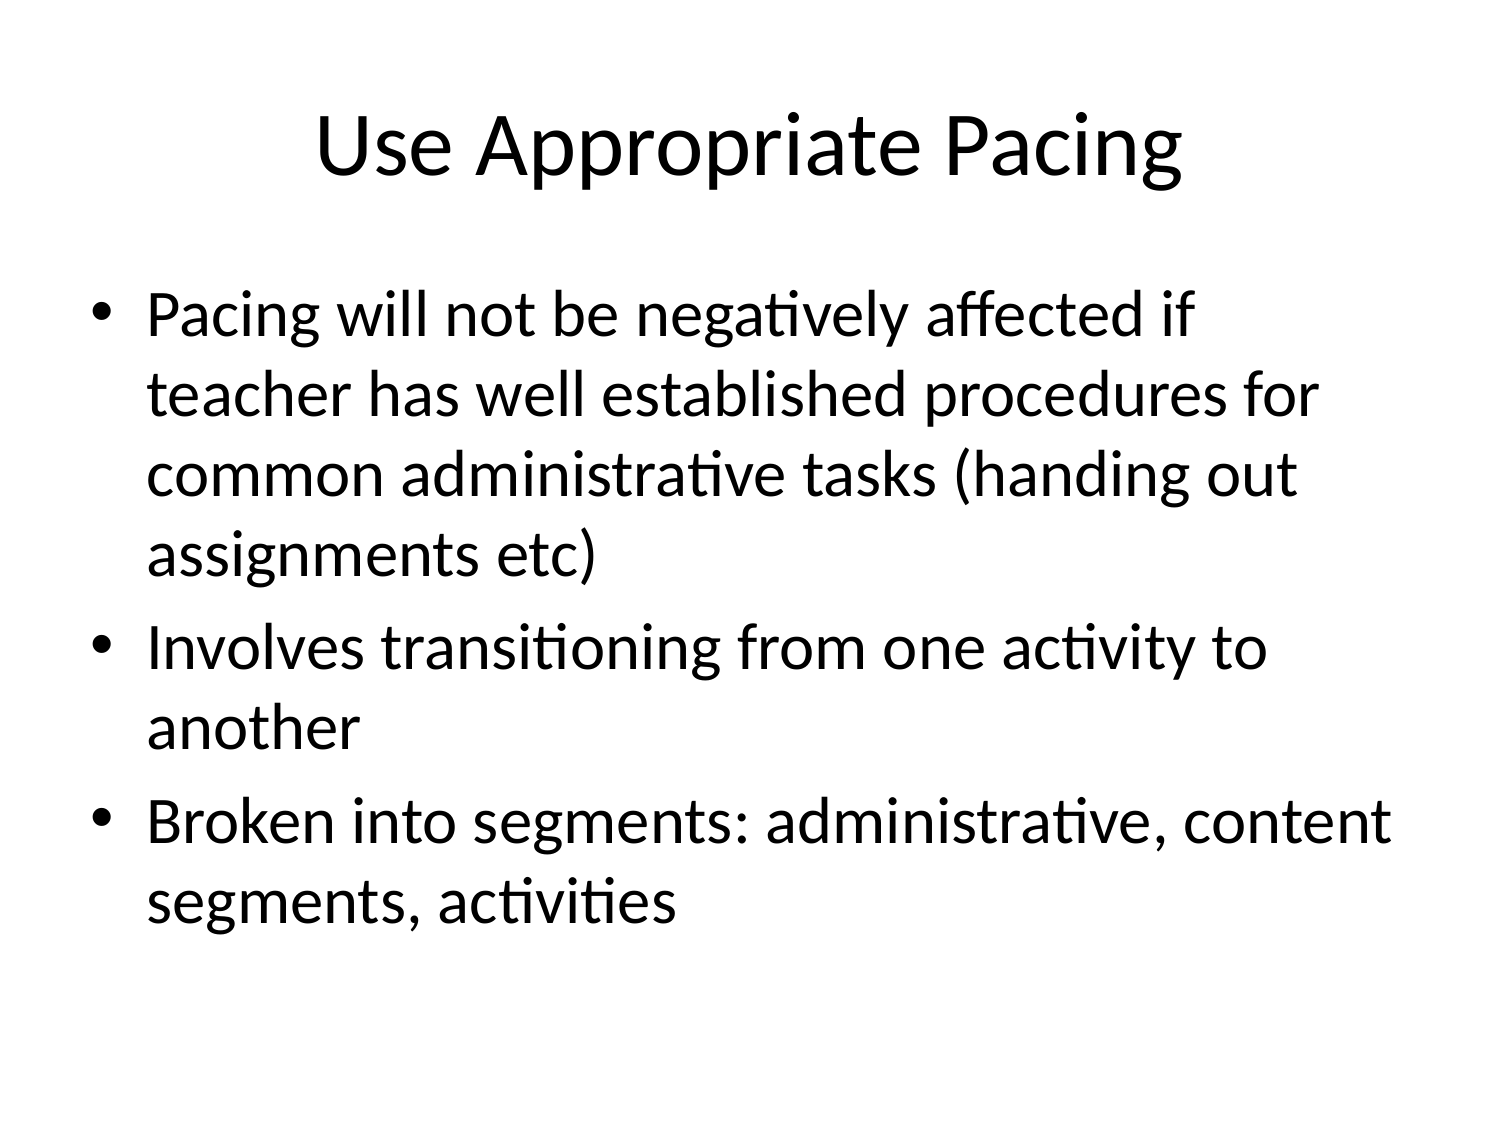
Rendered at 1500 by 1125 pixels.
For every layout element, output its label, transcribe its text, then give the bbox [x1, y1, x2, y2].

title Use Appropriate Pacing [75, 45, 1425, 233]
list Pacing will not be negatively affected if teacher has well established procedures for common administrative tasks (handing out assignments etc) Involves transitioning from one activity to another Broken into segments: administrative, content segments, activities [75, 262, 1425, 1005]
